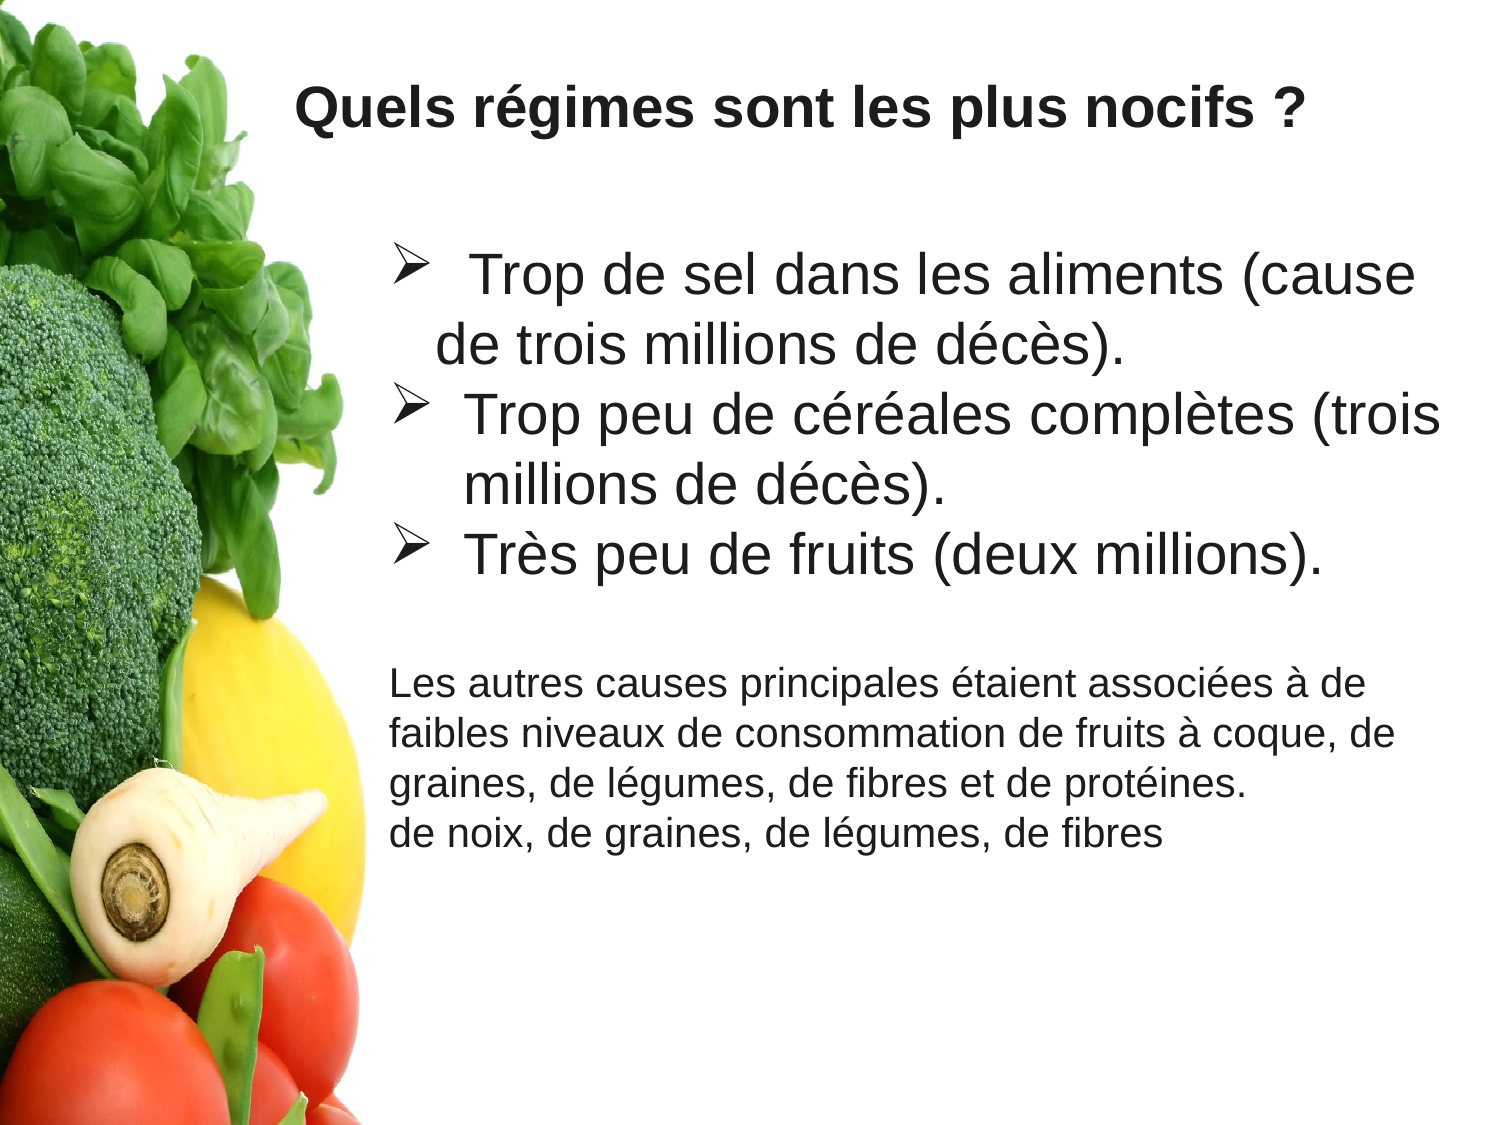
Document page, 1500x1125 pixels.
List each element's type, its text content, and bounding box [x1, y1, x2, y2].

text_box Quels régimes sont les plus nocifs ? [279, 61, 1325, 147]
text_box Trop de sel dans les aliments (cause de trois millions de décès). Trop peu de céréales complètes (trois millions de décès). Très peu de fruits (deux millions). Les autres causes principales étaient associées à de faibles niveaux de consommation de fruits à coque, de graines, de légumes, de fibres et de protéines. de noix, de graines, de légumes, de fibres [374, 228, 1477, 864]
picture [0, 0, 1500, 1125]
